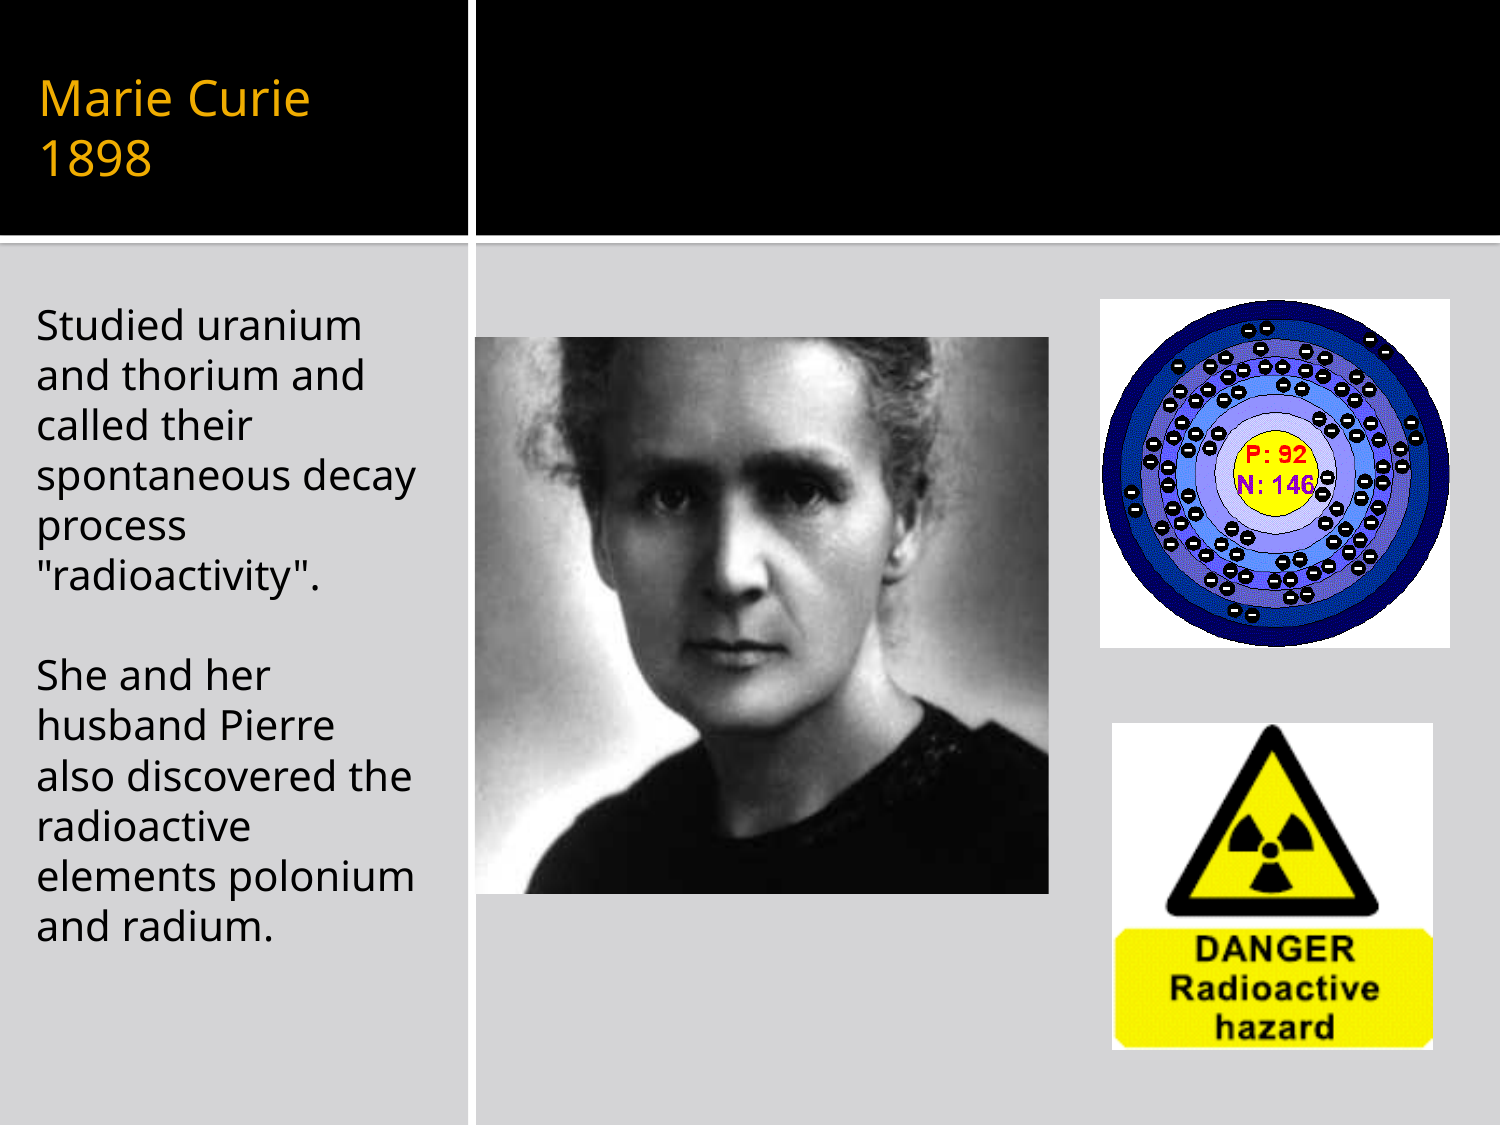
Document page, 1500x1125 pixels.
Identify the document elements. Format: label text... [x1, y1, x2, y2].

picture [474, 337, 1049, 894]
title Marie Curie 1898 [26, 25, 442, 186]
picture [1099, 299, 1450, 648]
picture [1112, 723, 1433, 1050]
list Studied uranium and thorium and called their spontaneous decay process "radioactivity". She and her husband Pierre also discovered the radioactive elements polonium and radium. [26, 283, 432, 1034]
